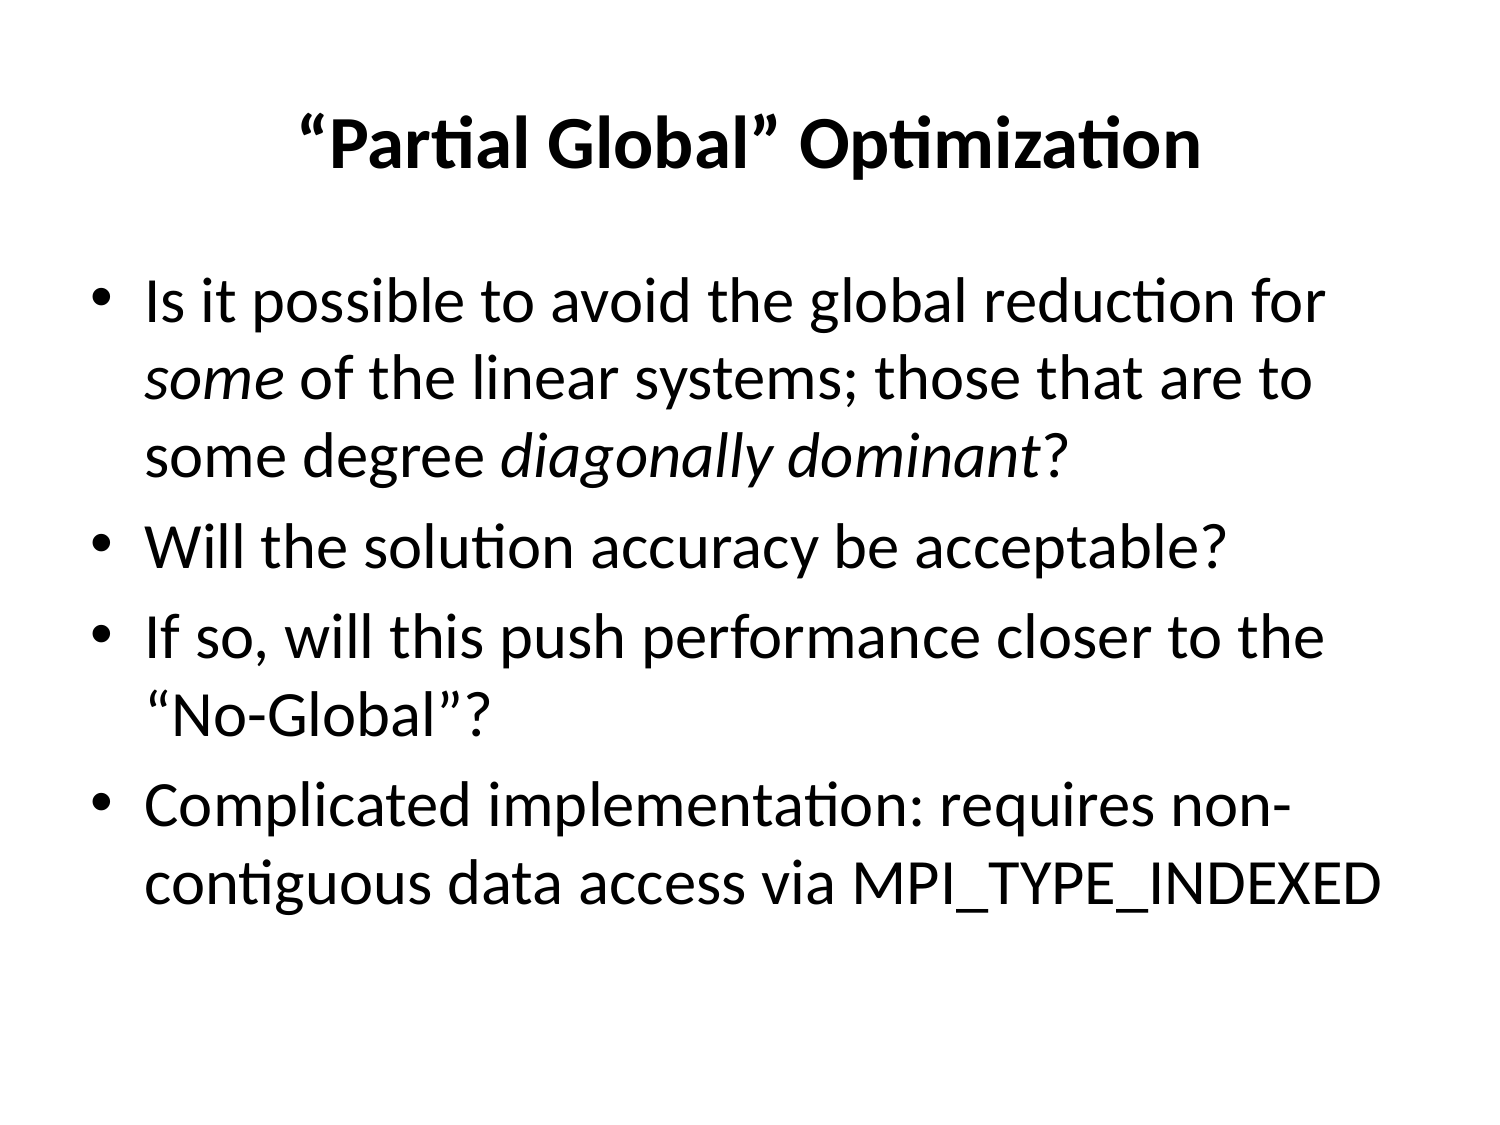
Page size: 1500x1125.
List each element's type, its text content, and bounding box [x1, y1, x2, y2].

title “Partial Global” Optimization [75, 45, 1425, 233]
list Is it possible to avoid the global reduction for some of the linear systems; those that are to some degree diagonally dominant? Will the solution accuracy be acceptable? If so, will this push performance closer to the “No-Global”? Complicated implementation: requires non-contiguous data access via MPI_TYPE_INDEXED [75, 249, 1425, 993]
